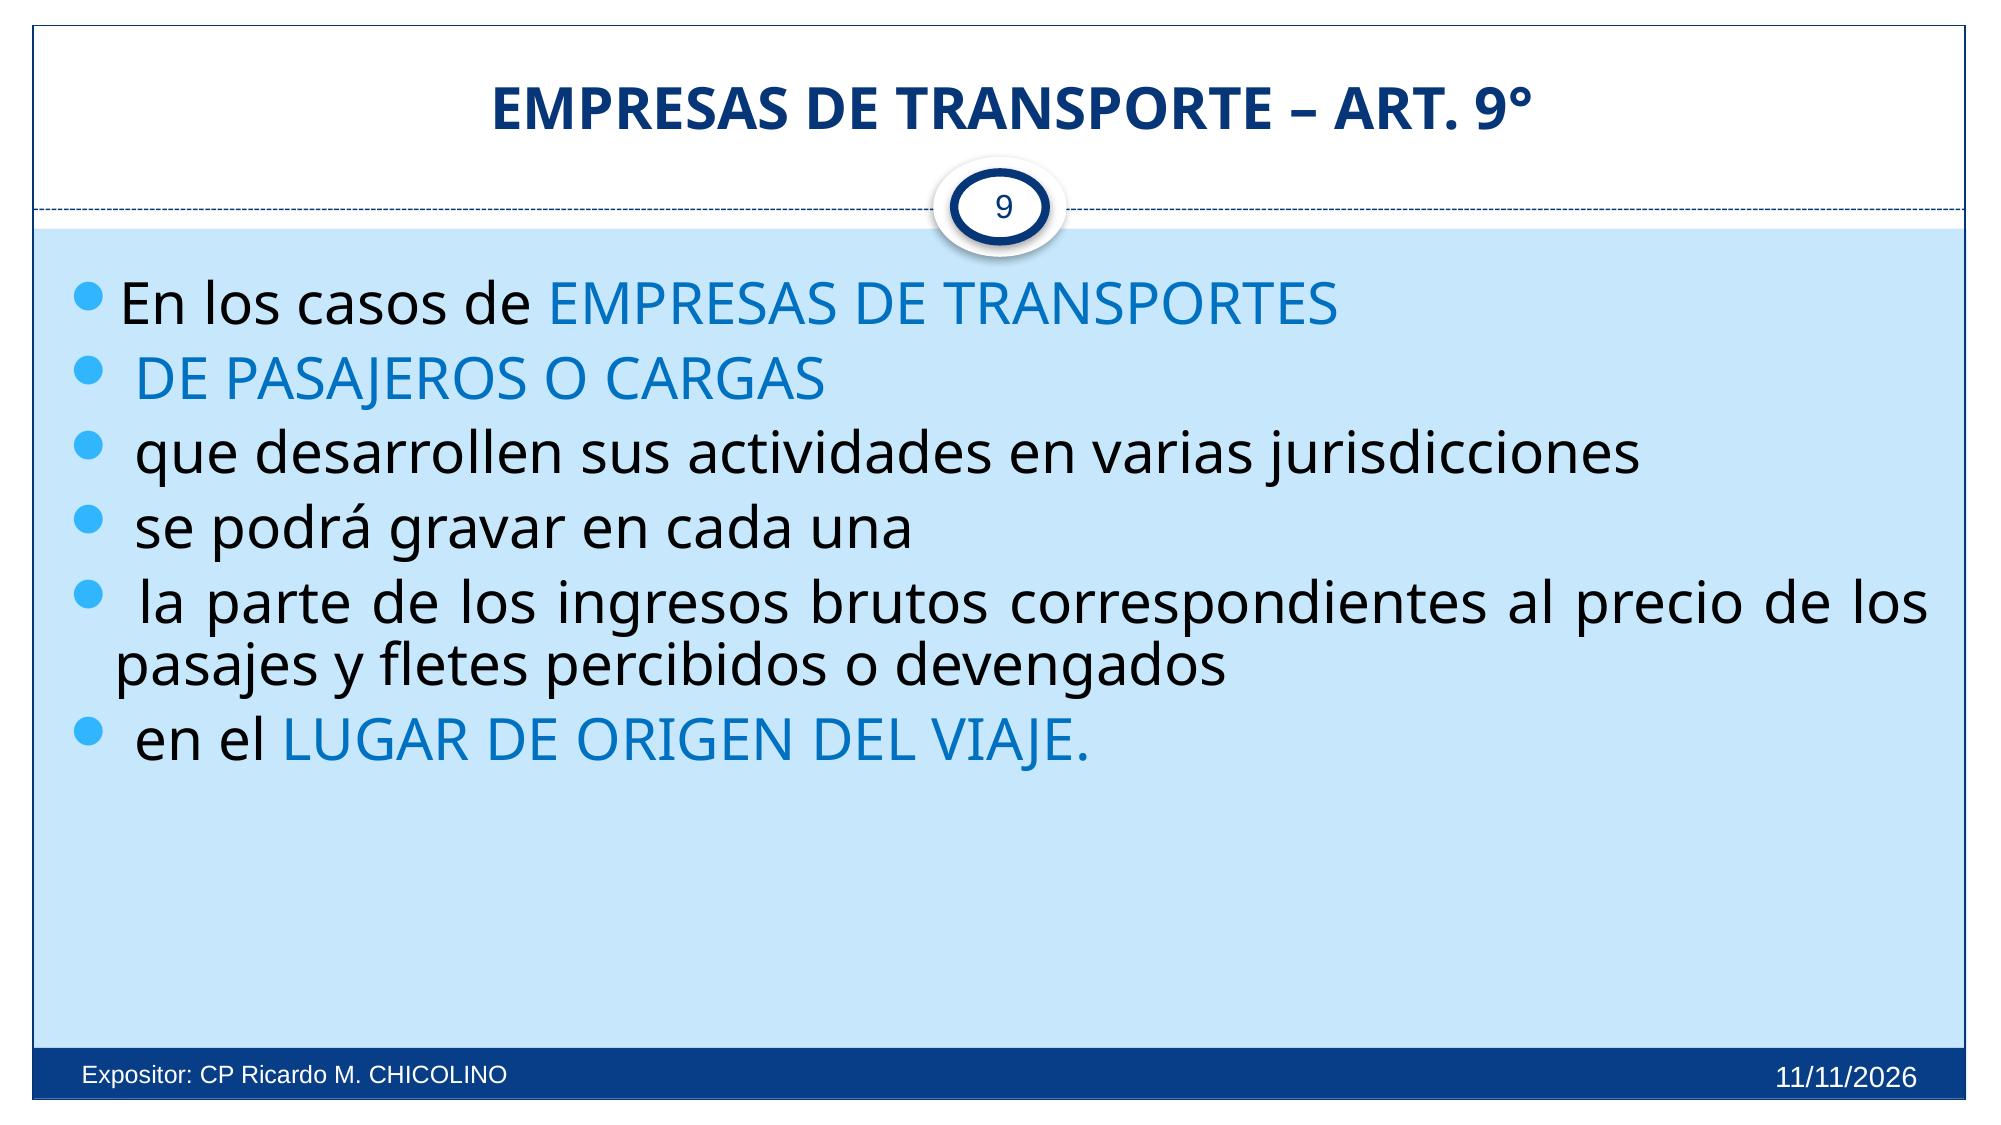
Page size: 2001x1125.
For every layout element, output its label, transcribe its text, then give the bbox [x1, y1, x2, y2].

slide_number 9 [954, 168, 1055, 241]
title EMPRESAS DE TRANSPORTE – ART. 9° [137, 42, 1886, 149]
footer Expositor: CP Ricardo M. CHICOLINO [66, 1051, 850, 1112]
list En los casos de EMPRESAS DE TRANSPORTES DE PASAJEROS O CARGAS que desarrollen sus actividades en varias jurisdicciones se podrá gravar en cada una la parte de los ingresos brutos correspondientes al precio de los pasajes y fletes percibidos o devengados en el LUGAR DE ORIGEN DEL VIAJE. [55, 267, 1945, 1005]
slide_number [1266, 1050, 1933, 1111]
